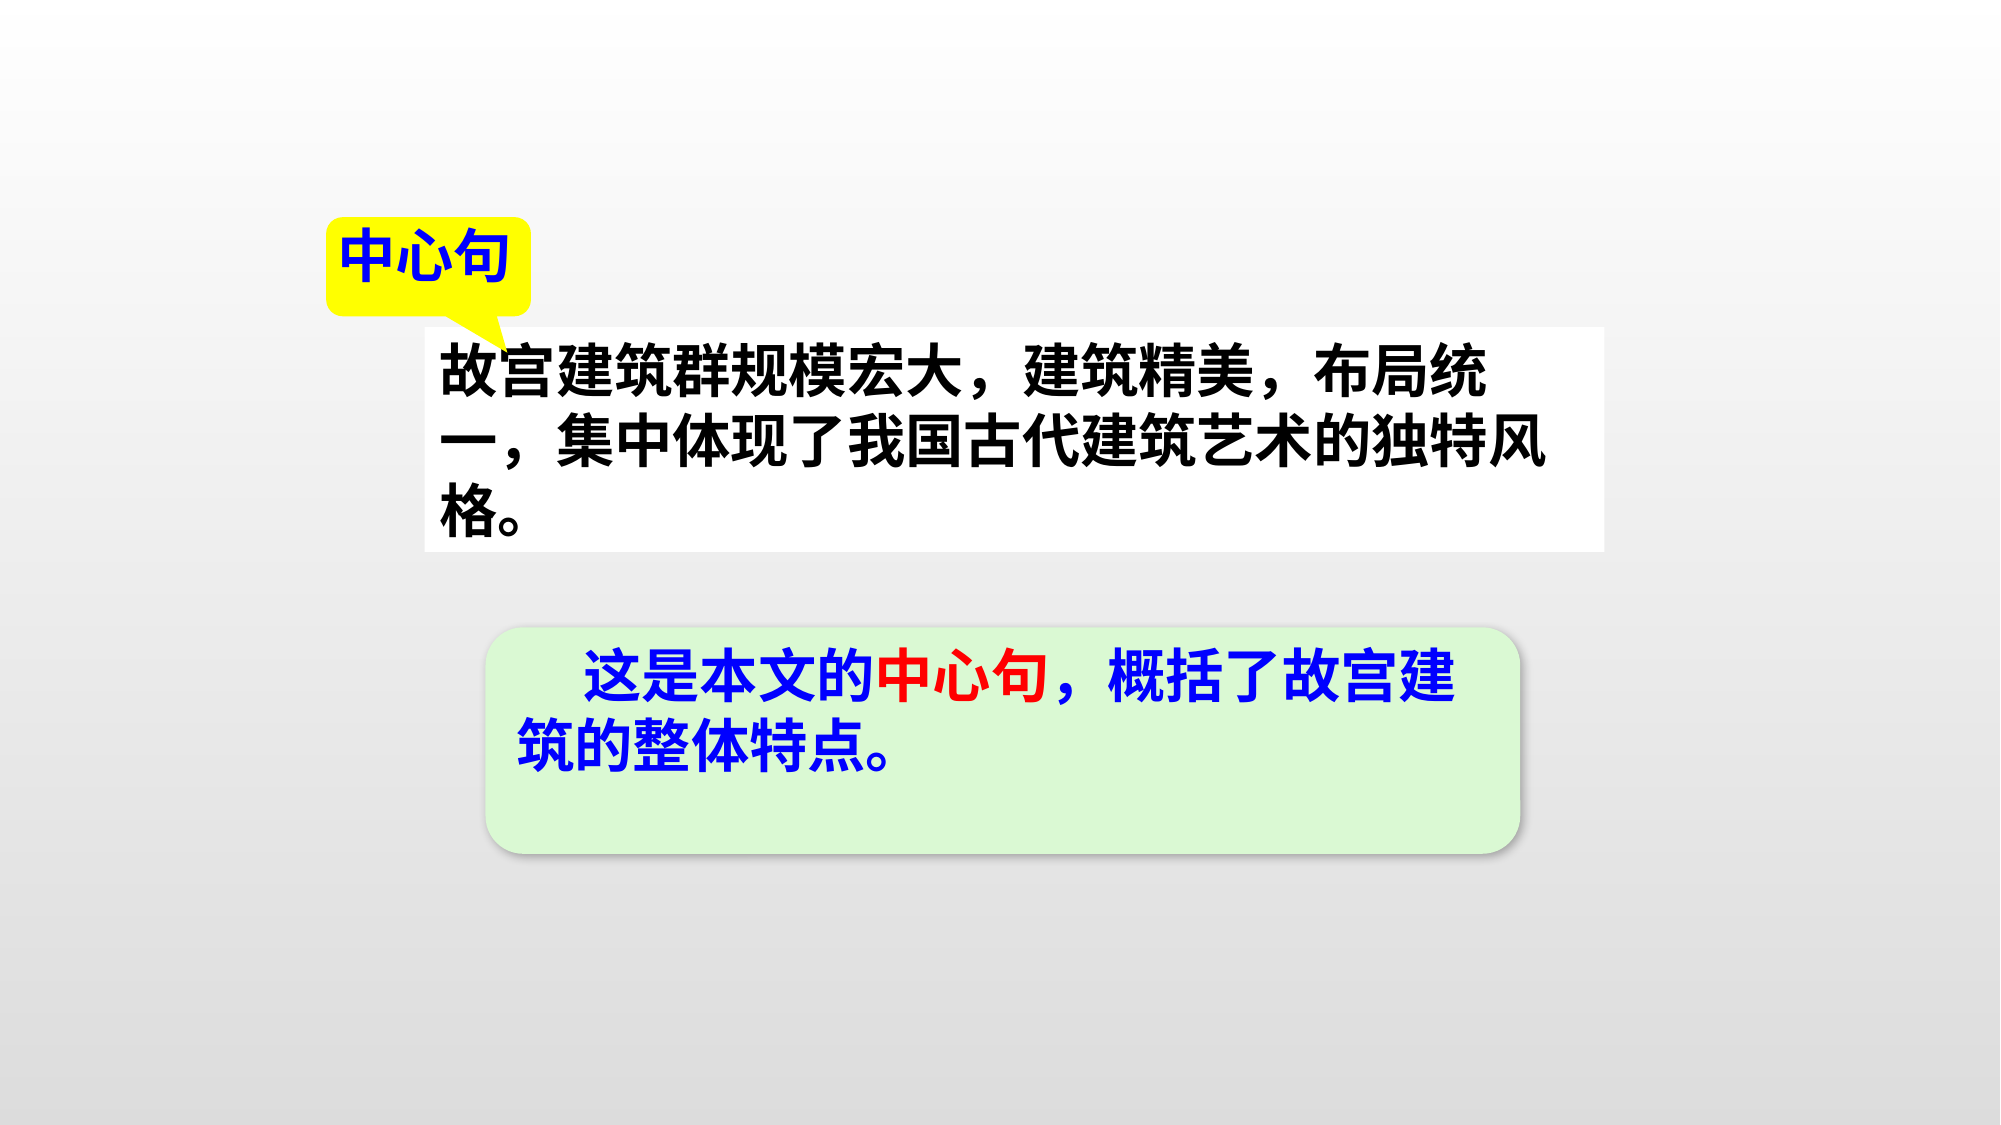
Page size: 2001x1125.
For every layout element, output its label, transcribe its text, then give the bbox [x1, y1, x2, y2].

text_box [485, 627, 1521, 854]
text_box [320, 211, 531, 317]
text_box 故宫建筑群规模宏大，建筑精美，布局统一，集中体现了我国古代建筑艺术的独特风格。 [424, 327, 1605, 552]
